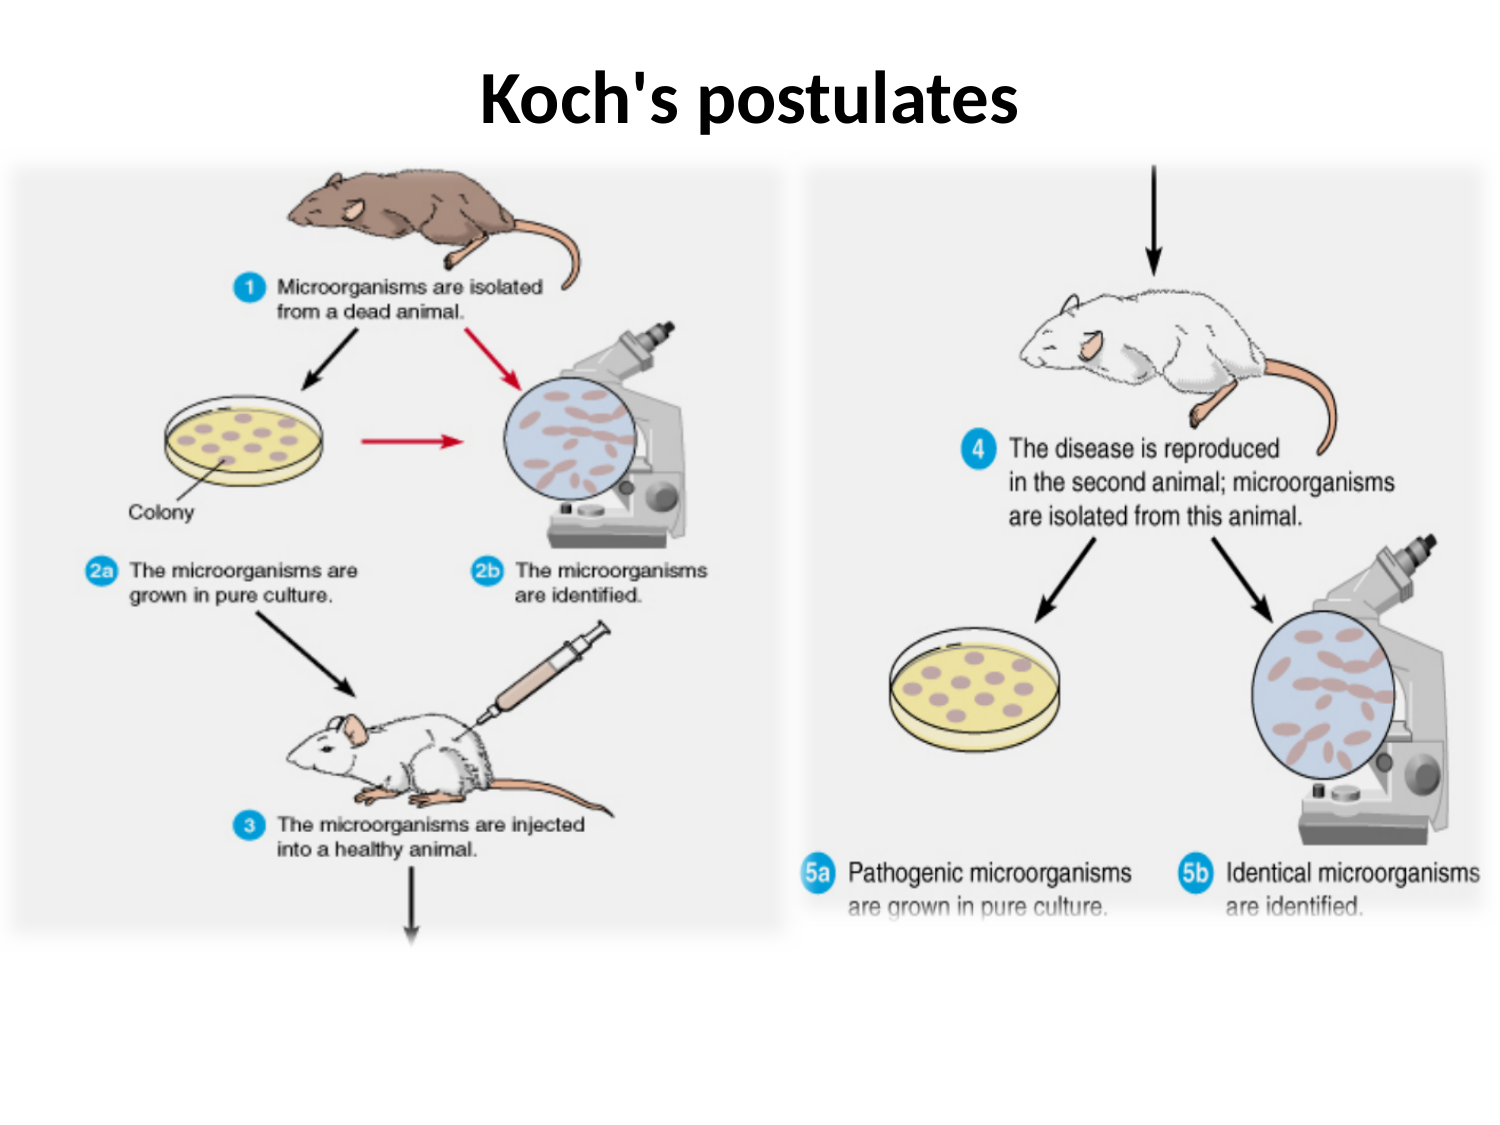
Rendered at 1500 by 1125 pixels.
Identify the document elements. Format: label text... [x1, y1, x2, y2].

picture [0, 148, 1500, 953]
text_box Koch's postulates [112, 37, 1388, 147]
